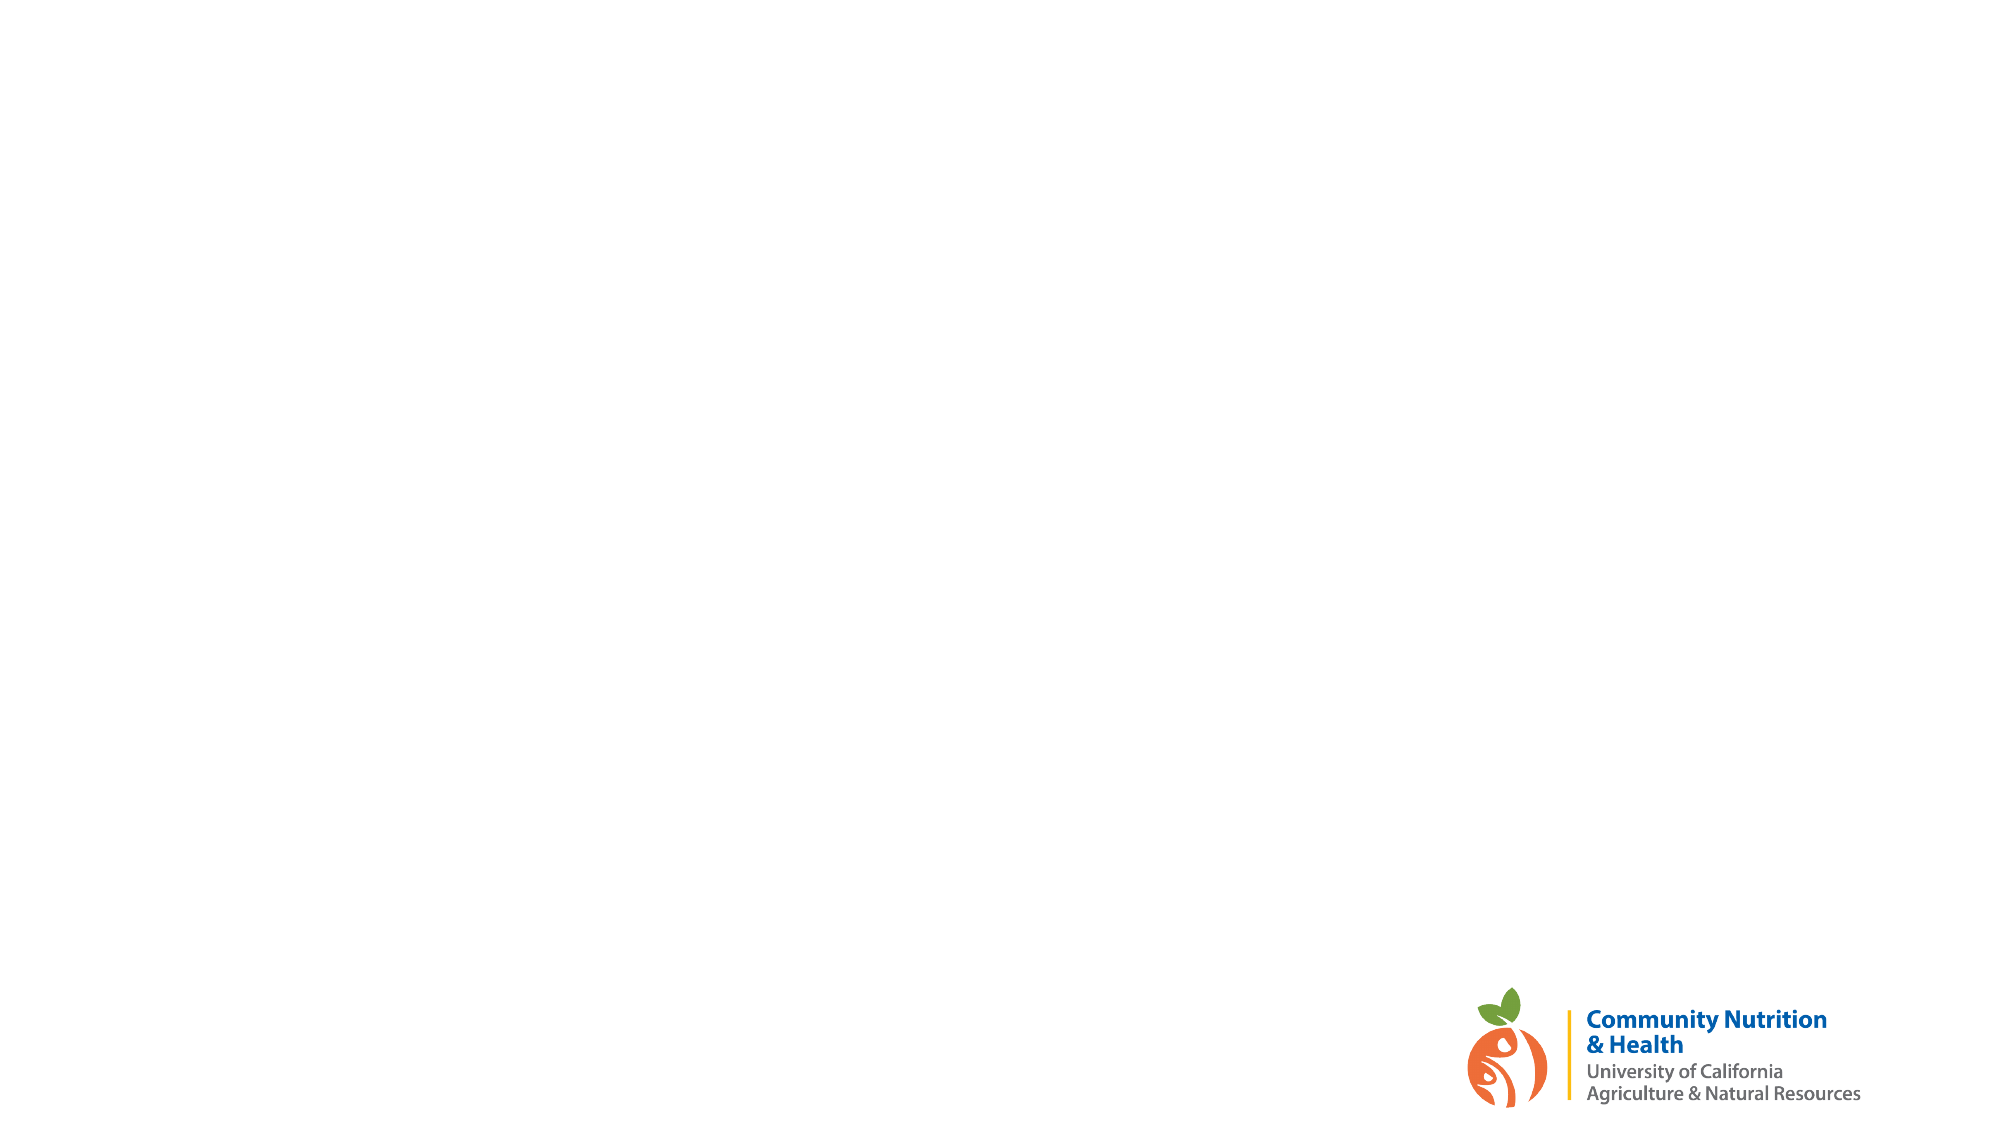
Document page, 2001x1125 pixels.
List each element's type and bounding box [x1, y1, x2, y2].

picture [1465, 987, 1863, 1109]
